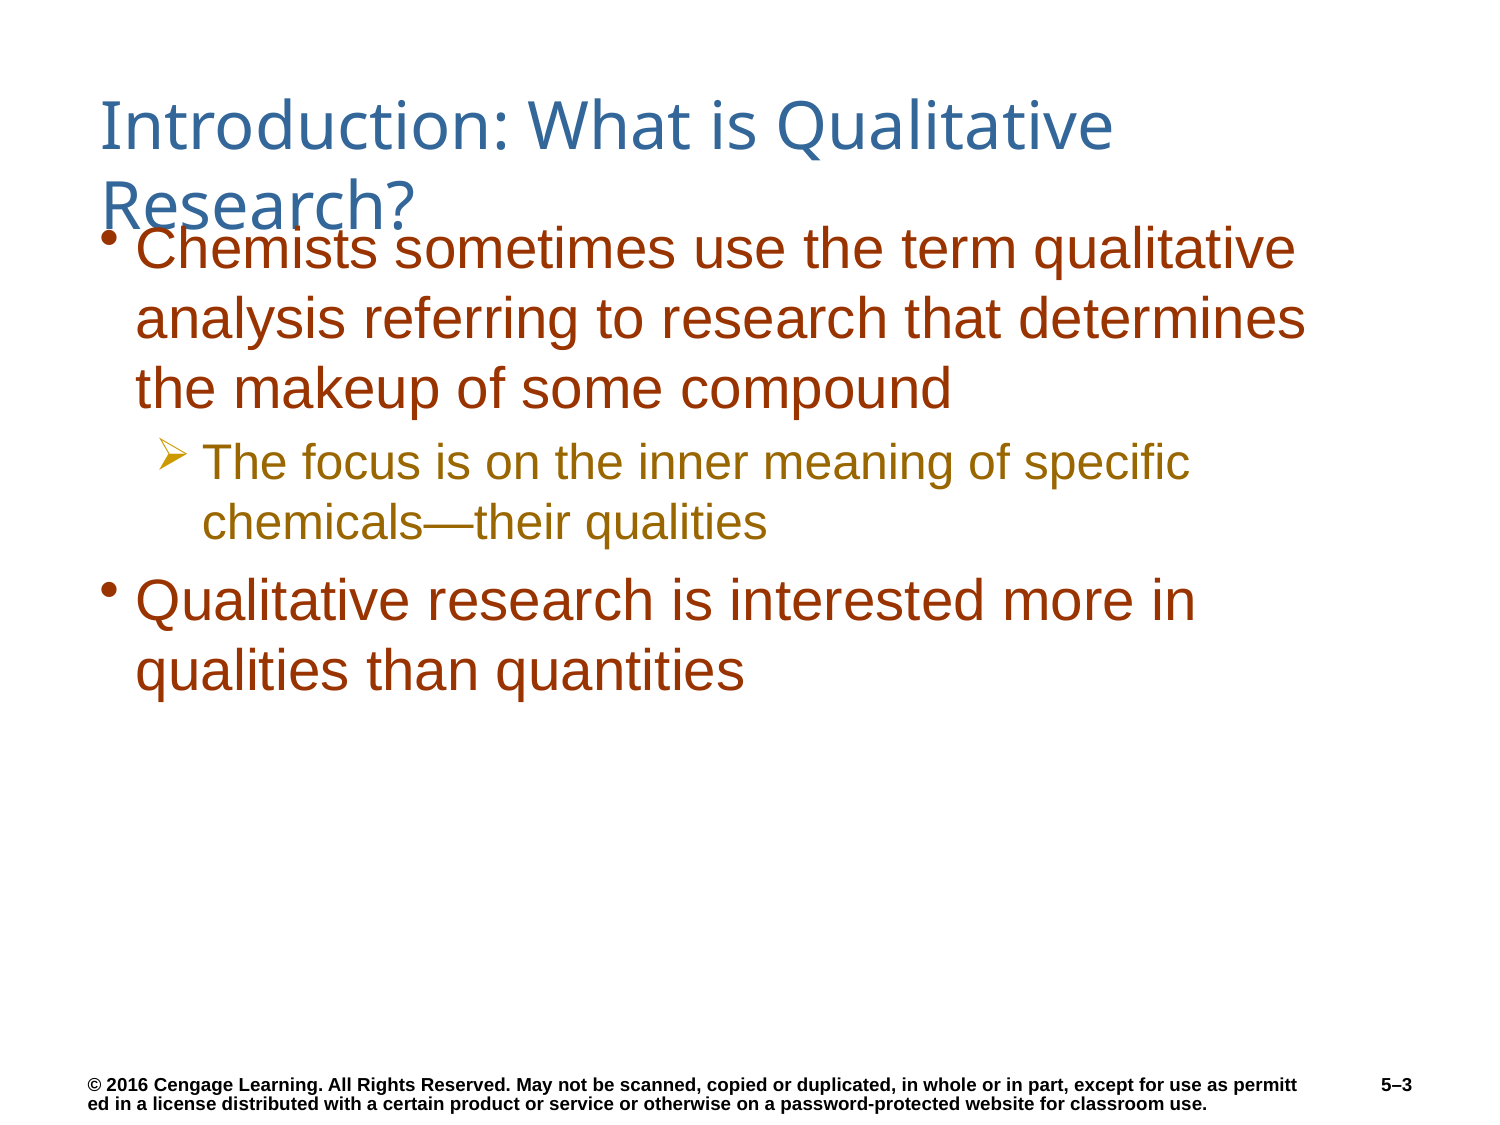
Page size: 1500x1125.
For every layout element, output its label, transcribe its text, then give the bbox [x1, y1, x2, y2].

list Chemists sometimes use the term qualitative analysis referring to research that determines the makeup of some compound The focus is on the inner meaning of specific chemicals—their qualities Qualitative research is interested more in qualities than quantities [84, 202, 1414, 1013]
footer © 2016 Cengage Learning. All Rights Reserved. May not be scanned, copied or duplicated, in whole or in part, except for use as permitted in a license distributed with a certain product or service or otherwise on a password-protected website for classroom use. [87, 1057, 1050, 1103]
title Introduction: What is Qualitative Research? [85, 75, 1411, 171]
slide_number 5–3 [1050, 1042, 1413, 1103]
